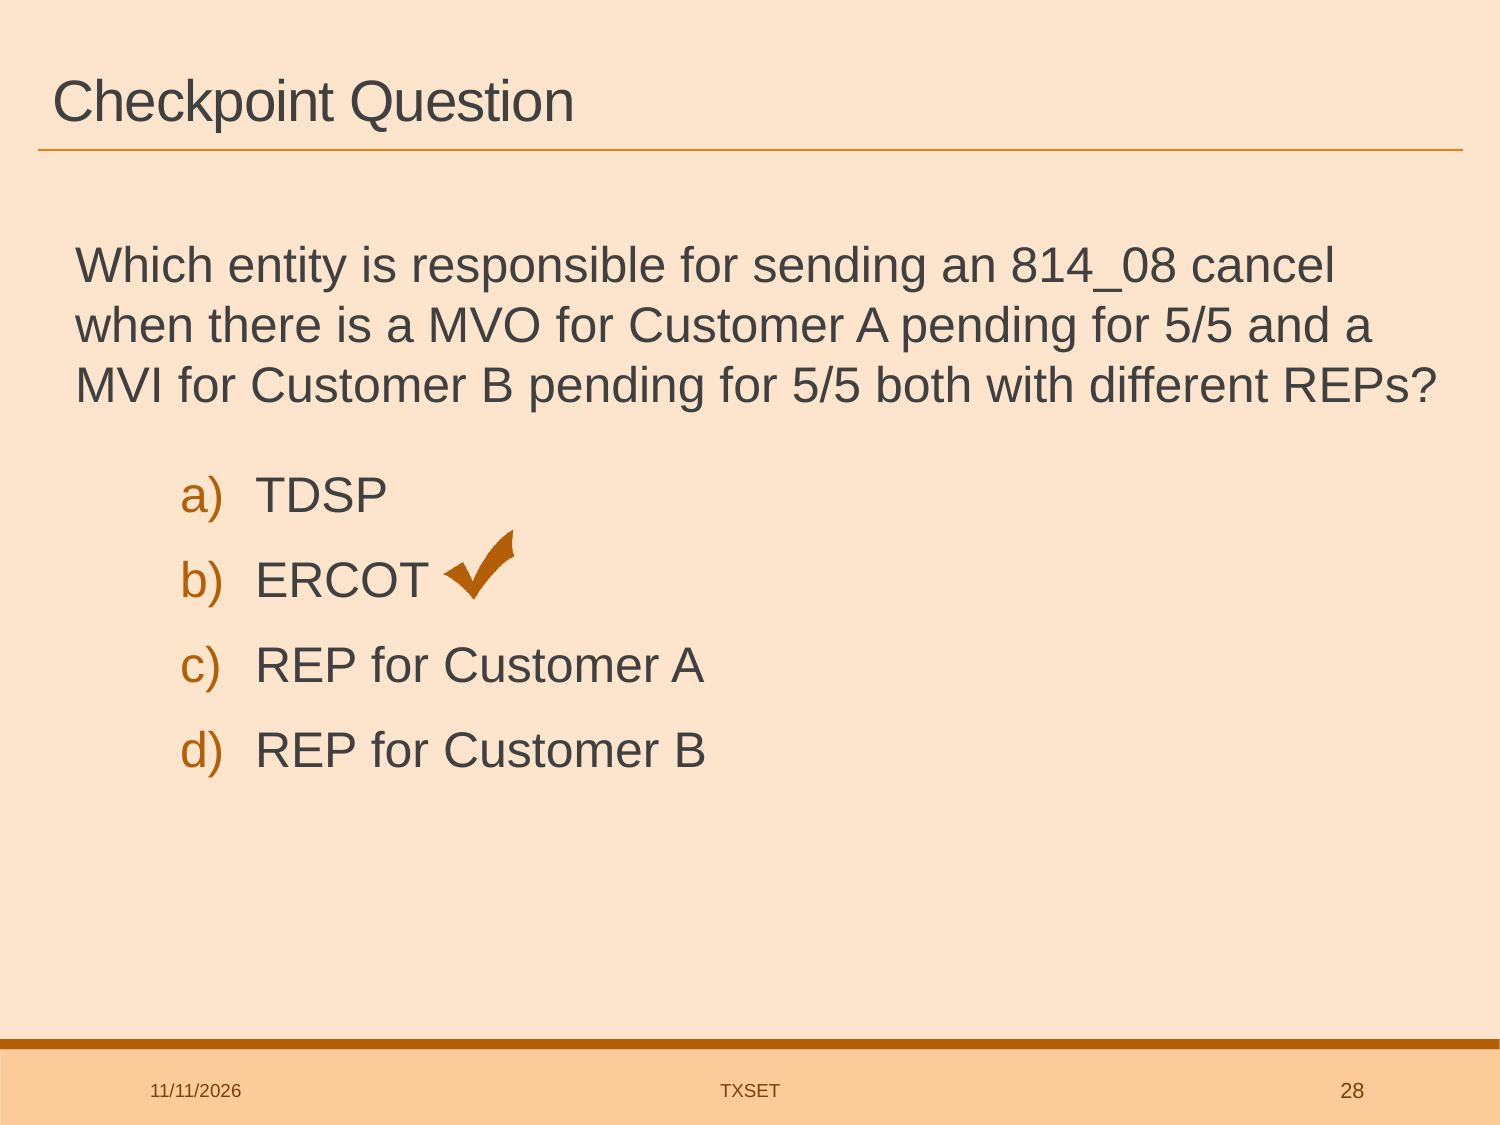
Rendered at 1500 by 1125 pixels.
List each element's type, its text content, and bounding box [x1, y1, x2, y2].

title Checkpoint Question [37, 37, 1275, 141]
footer TxSET [453, 1059, 1047, 1120]
text_box Which entity is responsible for sending an 814_08 cancel when there is a MVO for Customer A pending for 5/5 and a MVI for Customer B pending for 5/5 both with different REPs? TDSP ERCOT REP for Customer A REP for Customer B [74, 224, 1460, 1002]
picture [441, 527, 516, 601]
slide_number 28 [1218, 1059, 1380, 1120]
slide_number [135, 1059, 440, 1120]
